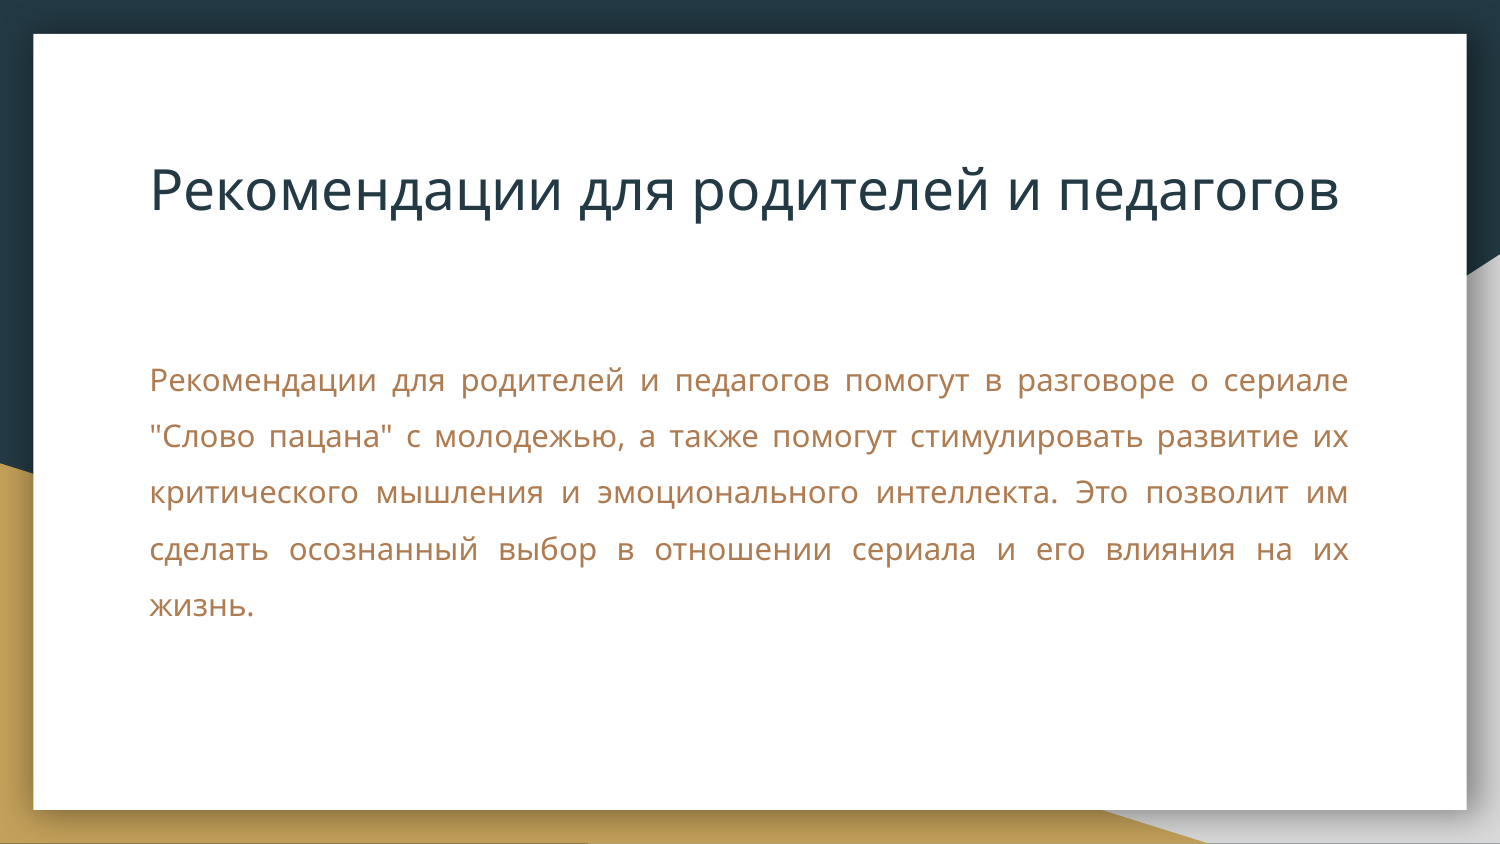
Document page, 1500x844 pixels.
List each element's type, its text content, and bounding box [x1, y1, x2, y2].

title Рекомендации для родителей и педагогов [134, 138, 1366, 296]
list Рекомендации для родителей и педагогов помогут в разговоре о сериале "Слово пацана" с молодежью, а также помогут стимулировать развитие их критического мышления и эмоционального интеллекта. Это позволит им сделать осознанный выбор в отношении сериала и его влияния на их жизнь. [134, 326, 1366, 729]
